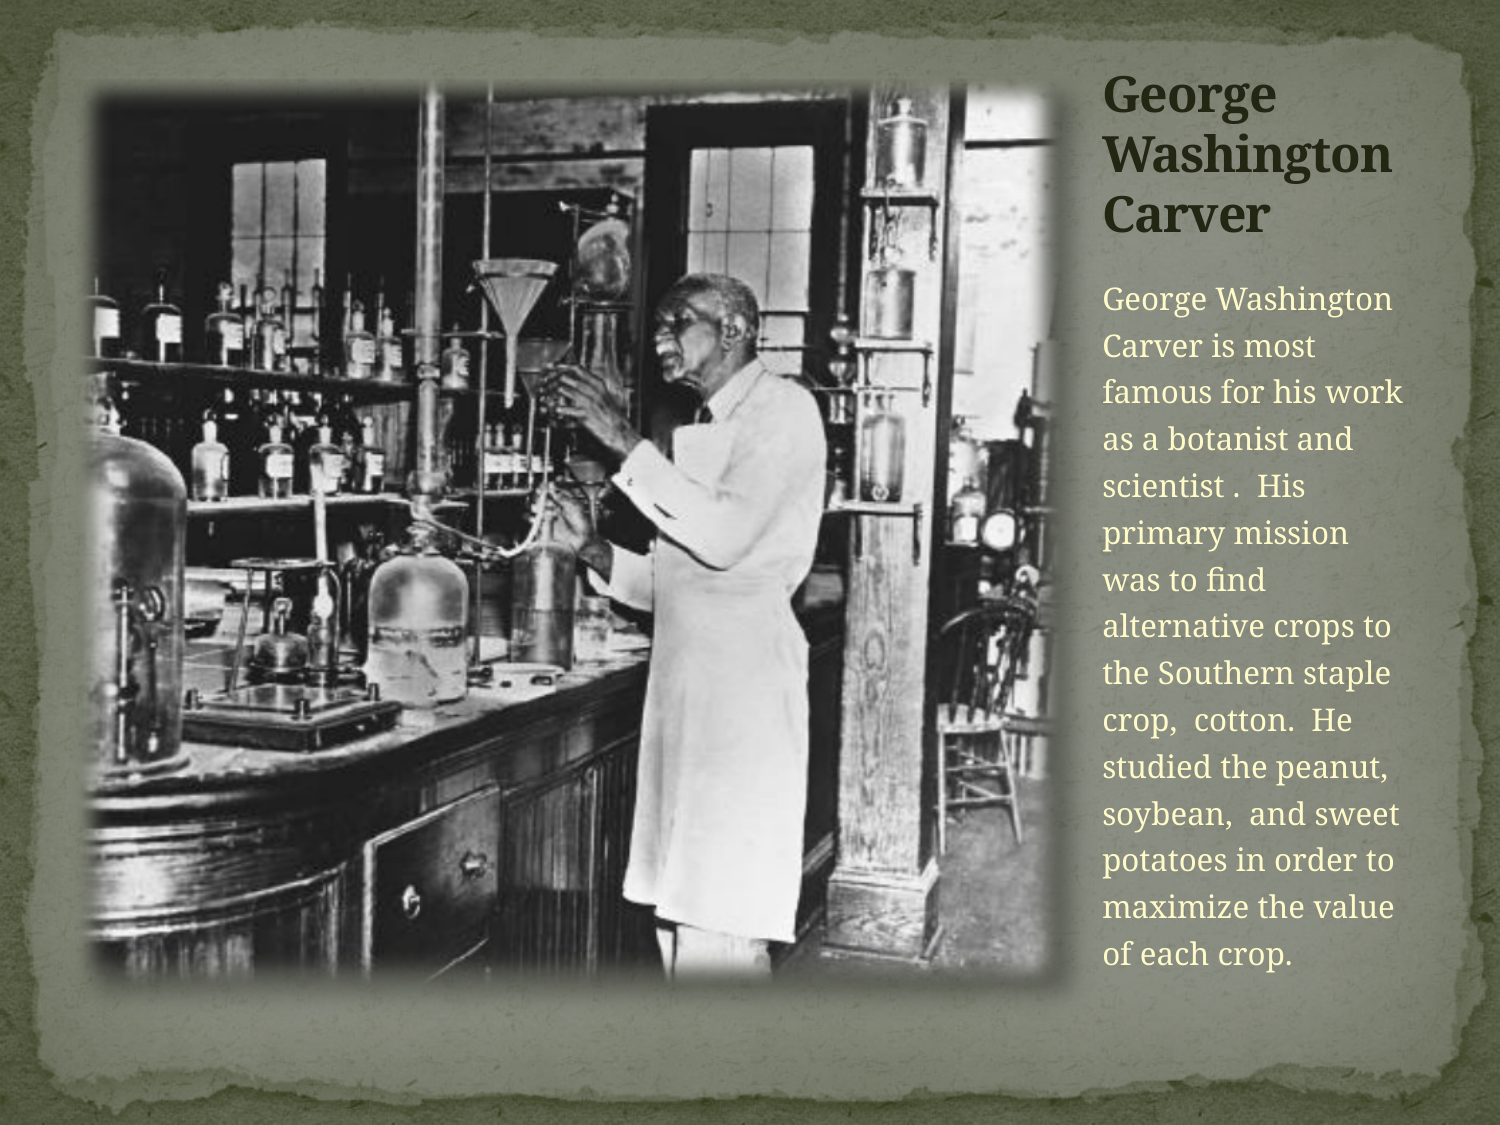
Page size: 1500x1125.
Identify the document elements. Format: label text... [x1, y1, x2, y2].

list George Washington Carver is most famous for his work as a botanist and scientist . His primary mission was to find alternative crops to the Southern staple crop, cotton. He studied the peanut, soybean, and sweet potatoes in order to maximize the value of each crop. [1087, 262, 1425, 988]
picture [75, 75, 1061, 986]
title George Washington Carver [1087, 74, 1425, 250]
